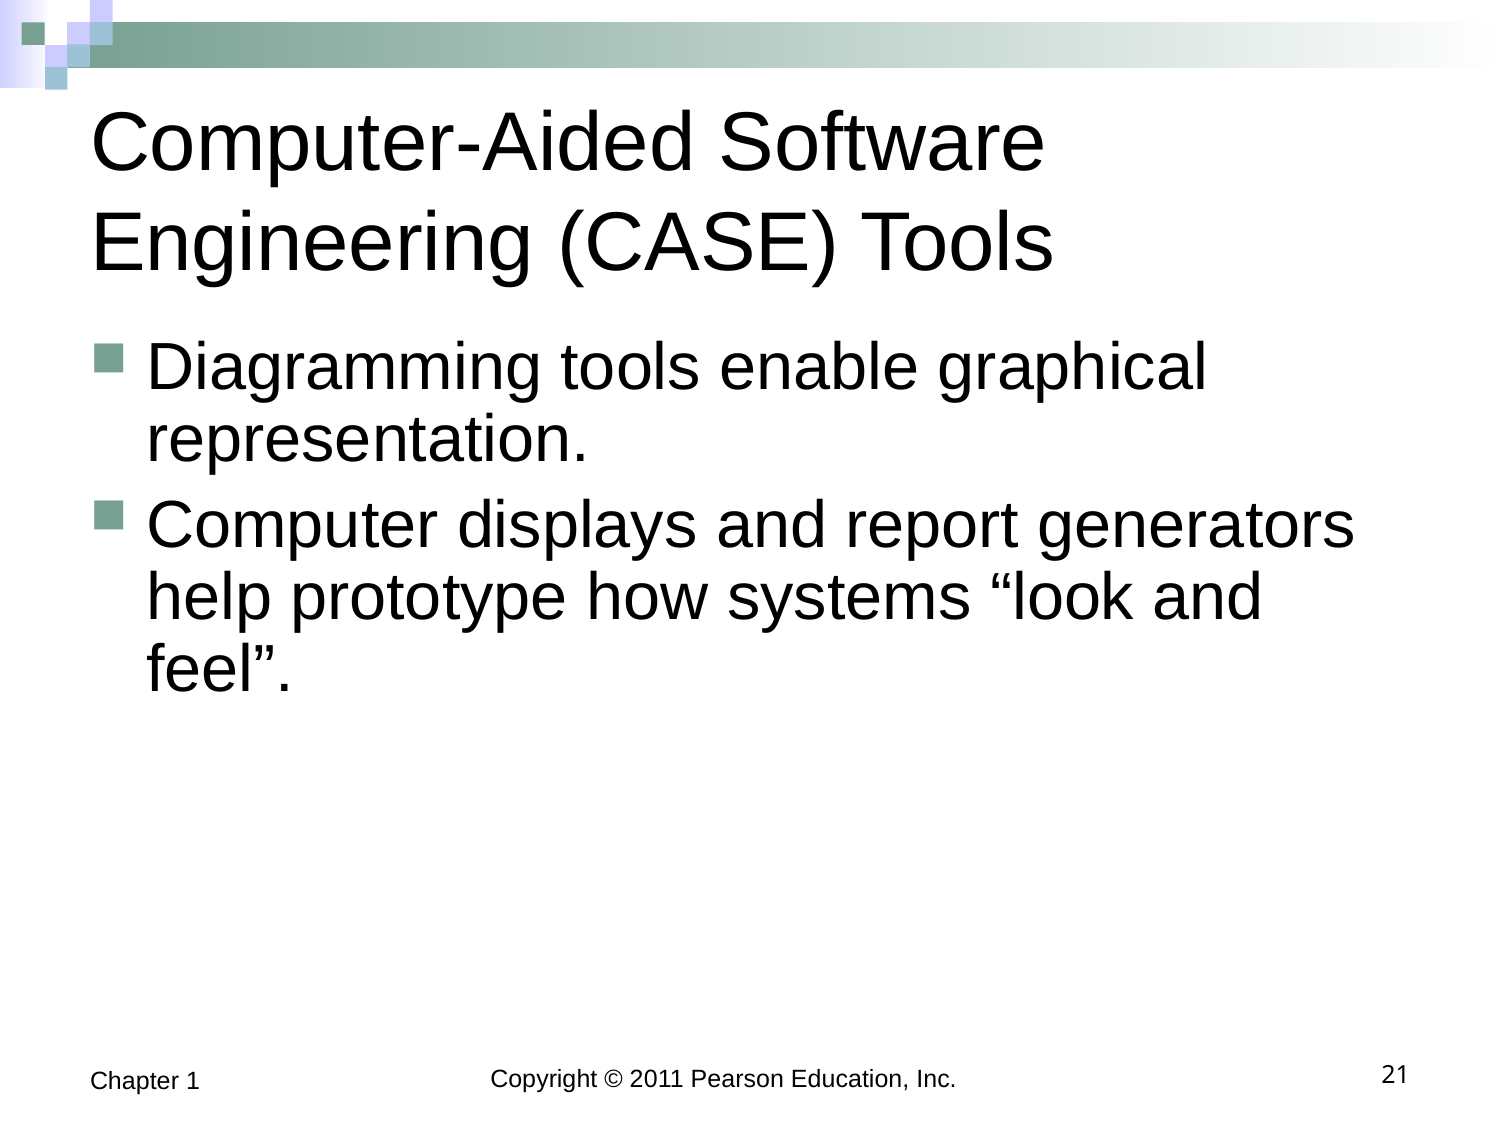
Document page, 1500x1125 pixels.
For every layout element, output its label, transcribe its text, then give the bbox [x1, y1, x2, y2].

title Computer-Aided Software Engineering (CASE) Tools [75, 75, 1425, 300]
list Diagramming tools enable graphical representation. Computer displays and report generators help prototype how systems “look and feel”. [75, 324, 1425, 963]
footer Copyright © 2011 Pearson Education, Inc. [426, 1024, 1074, 1101]
slide_number 21 [1074, 1024, 1426, 1101]
slide_number Chapter 1 [74, 1024, 426, 1103]
